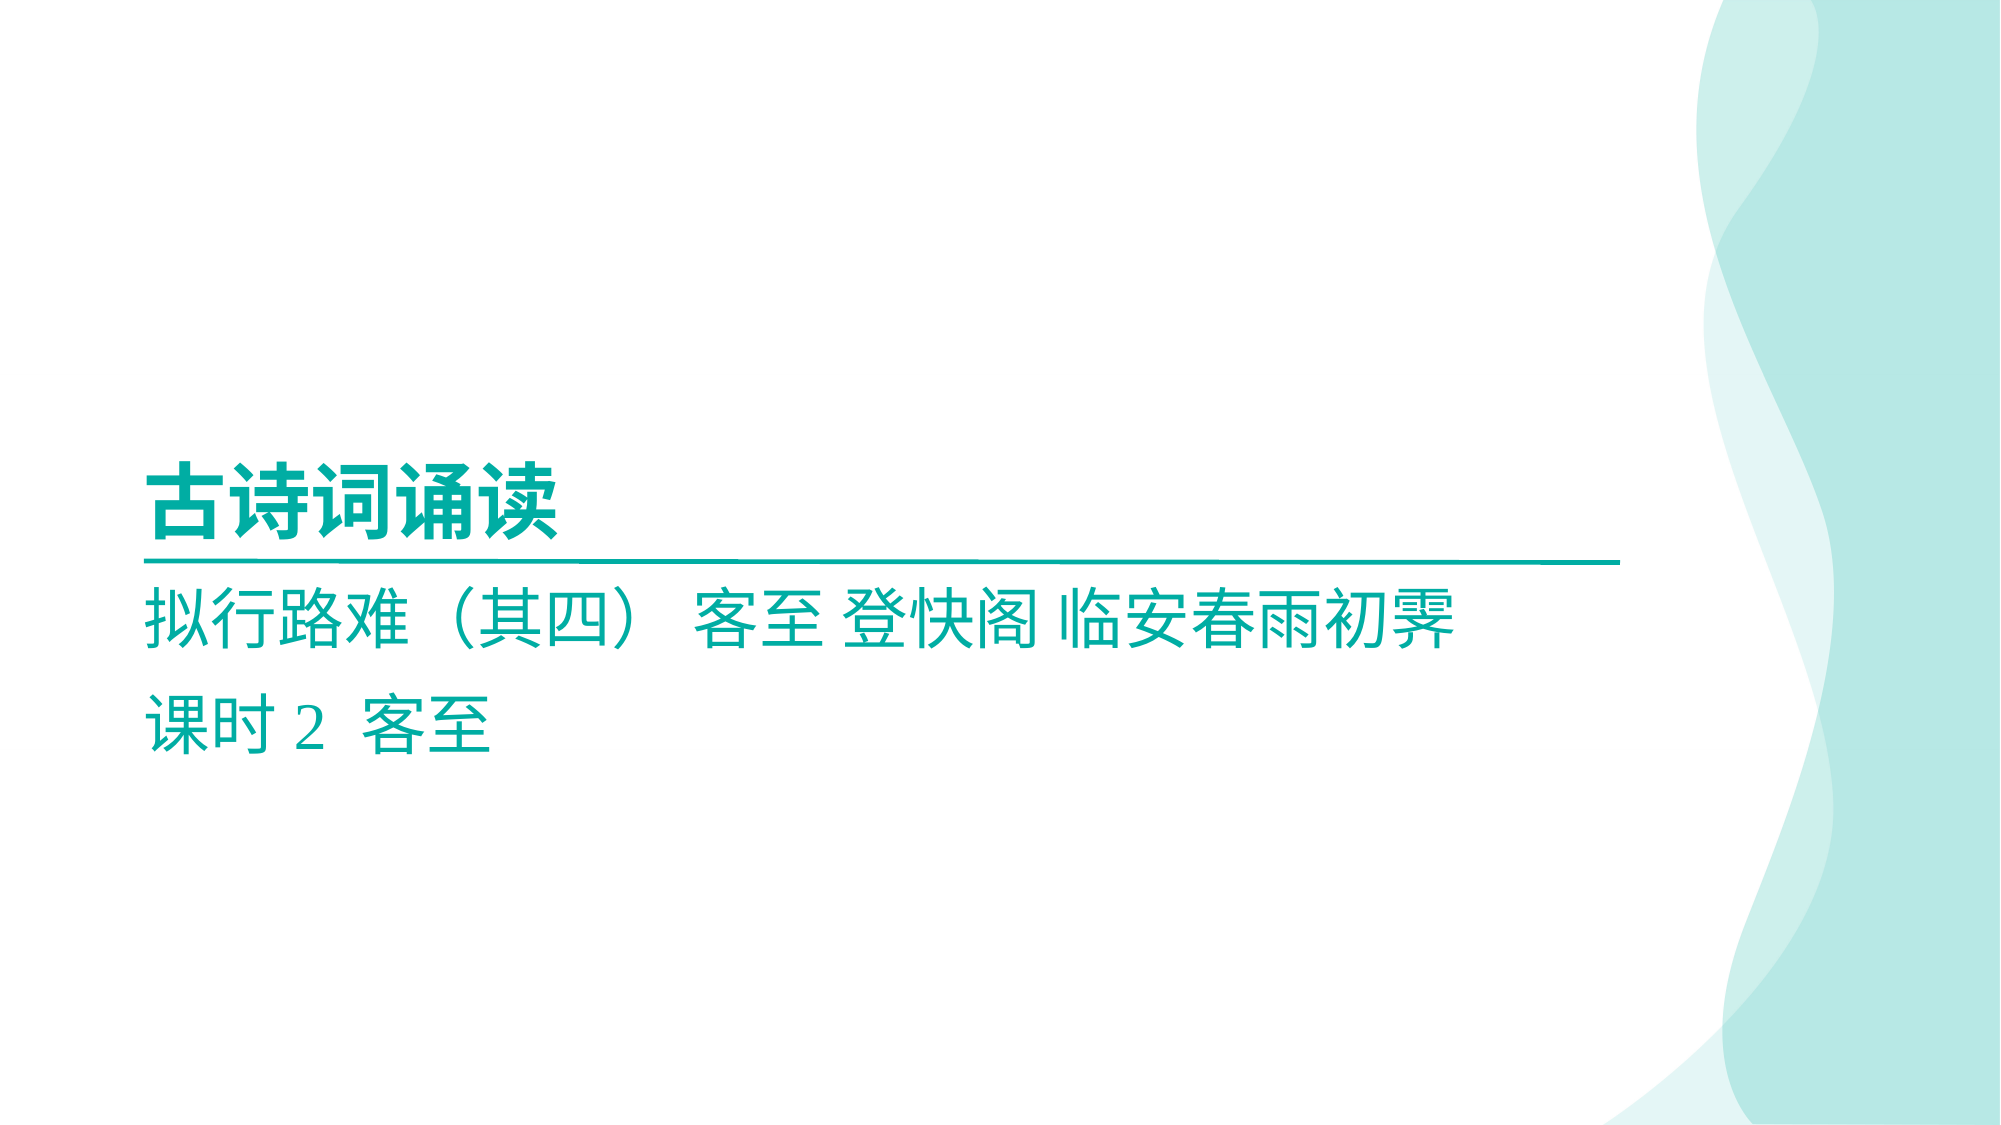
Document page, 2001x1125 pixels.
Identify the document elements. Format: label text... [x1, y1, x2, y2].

text_box 课时2 客至 [143, 679, 1946, 847]
text_box 拟行路难（其四） 客至 登快阁 临安春雨初霁 [143, 573, 1946, 679]
picture [0, 0, 2000, 1125]
text_box 古诗词诵读 [143, 430, 1946, 549]
